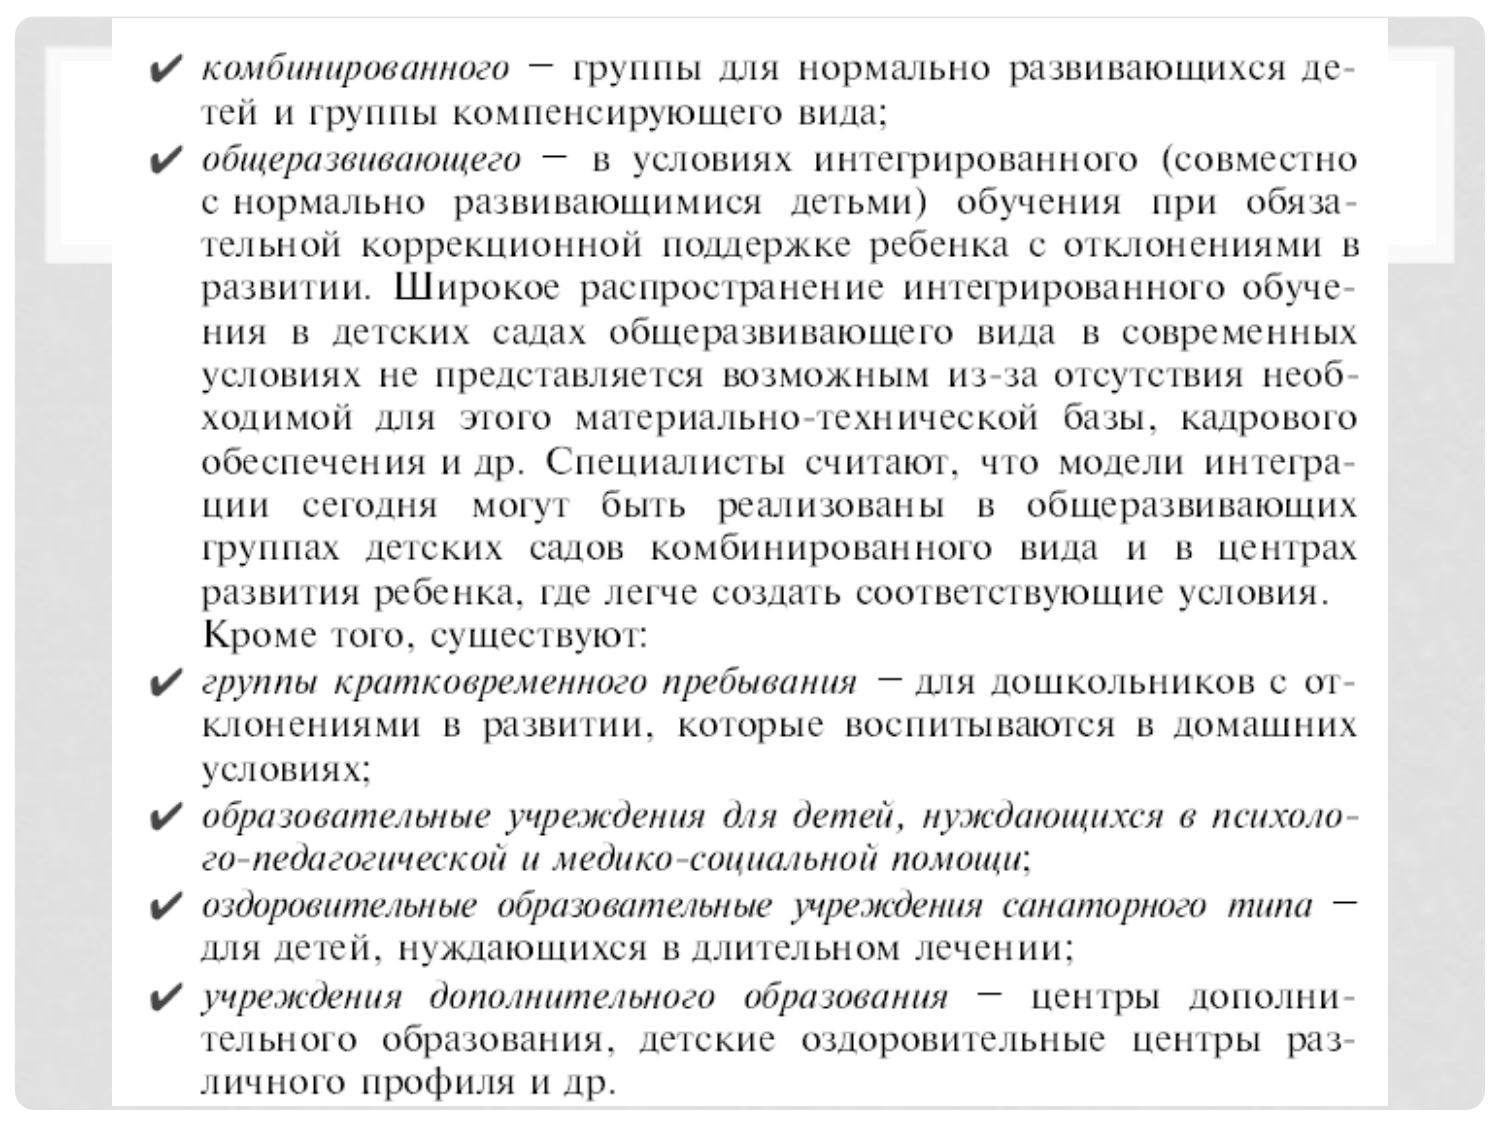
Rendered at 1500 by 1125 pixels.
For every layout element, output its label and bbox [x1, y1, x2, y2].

picture [111, 18, 1388, 1107]
